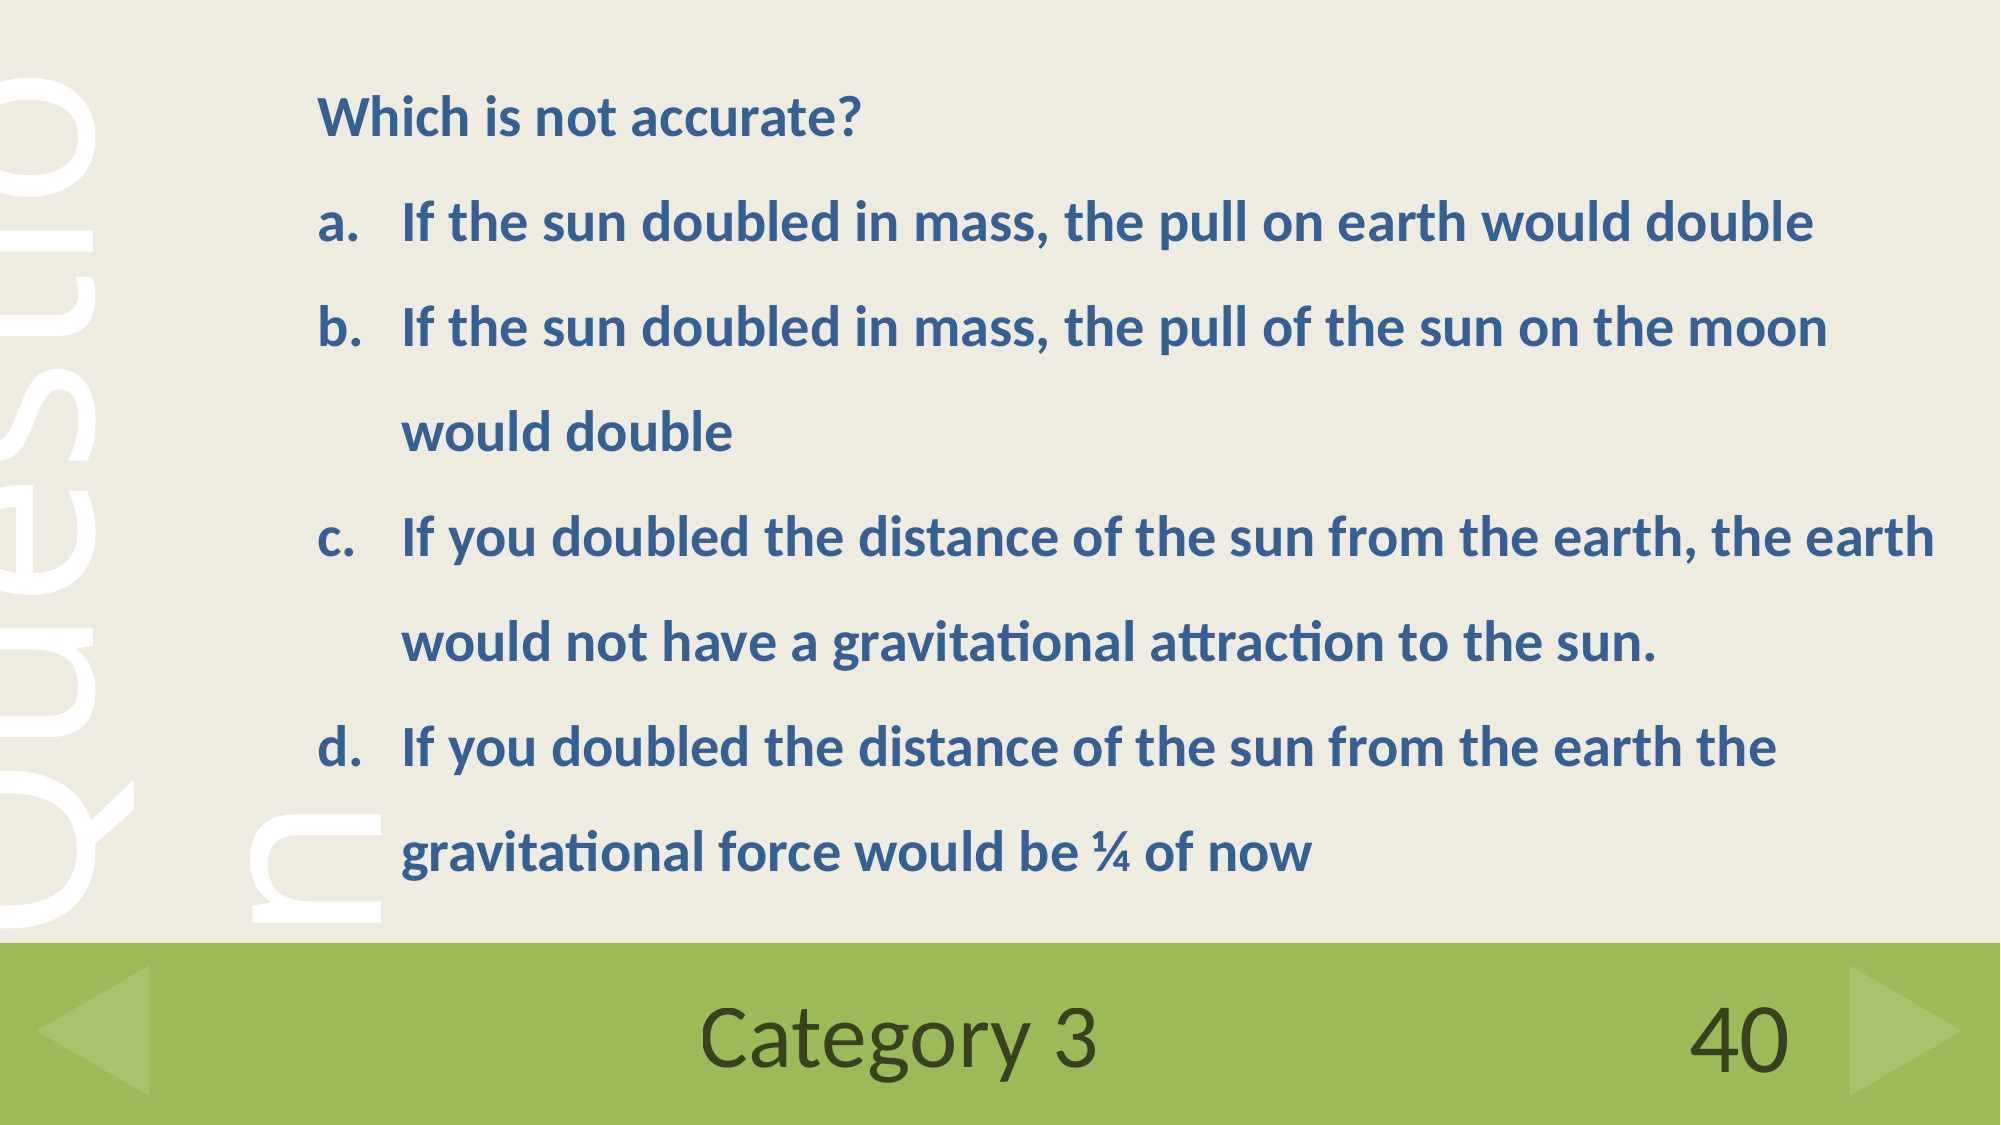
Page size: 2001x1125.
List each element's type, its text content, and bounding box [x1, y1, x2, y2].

list Which is not accurate? If the sun doubled in mass, the pull on earth would double If the sun doubled in mass, the pull of the sun on the moon would double If you doubled the distance of the sun from the earth, the earth would not have a gravitational attraction to the sun. If you doubled the distance of the sun from the earth the gravitational force would be ¼ of now [302, 96, 1958, 935]
list 40 [1800, 967, 1806, 1097]
title Category 3 [0, 937, 1800, 1125]
